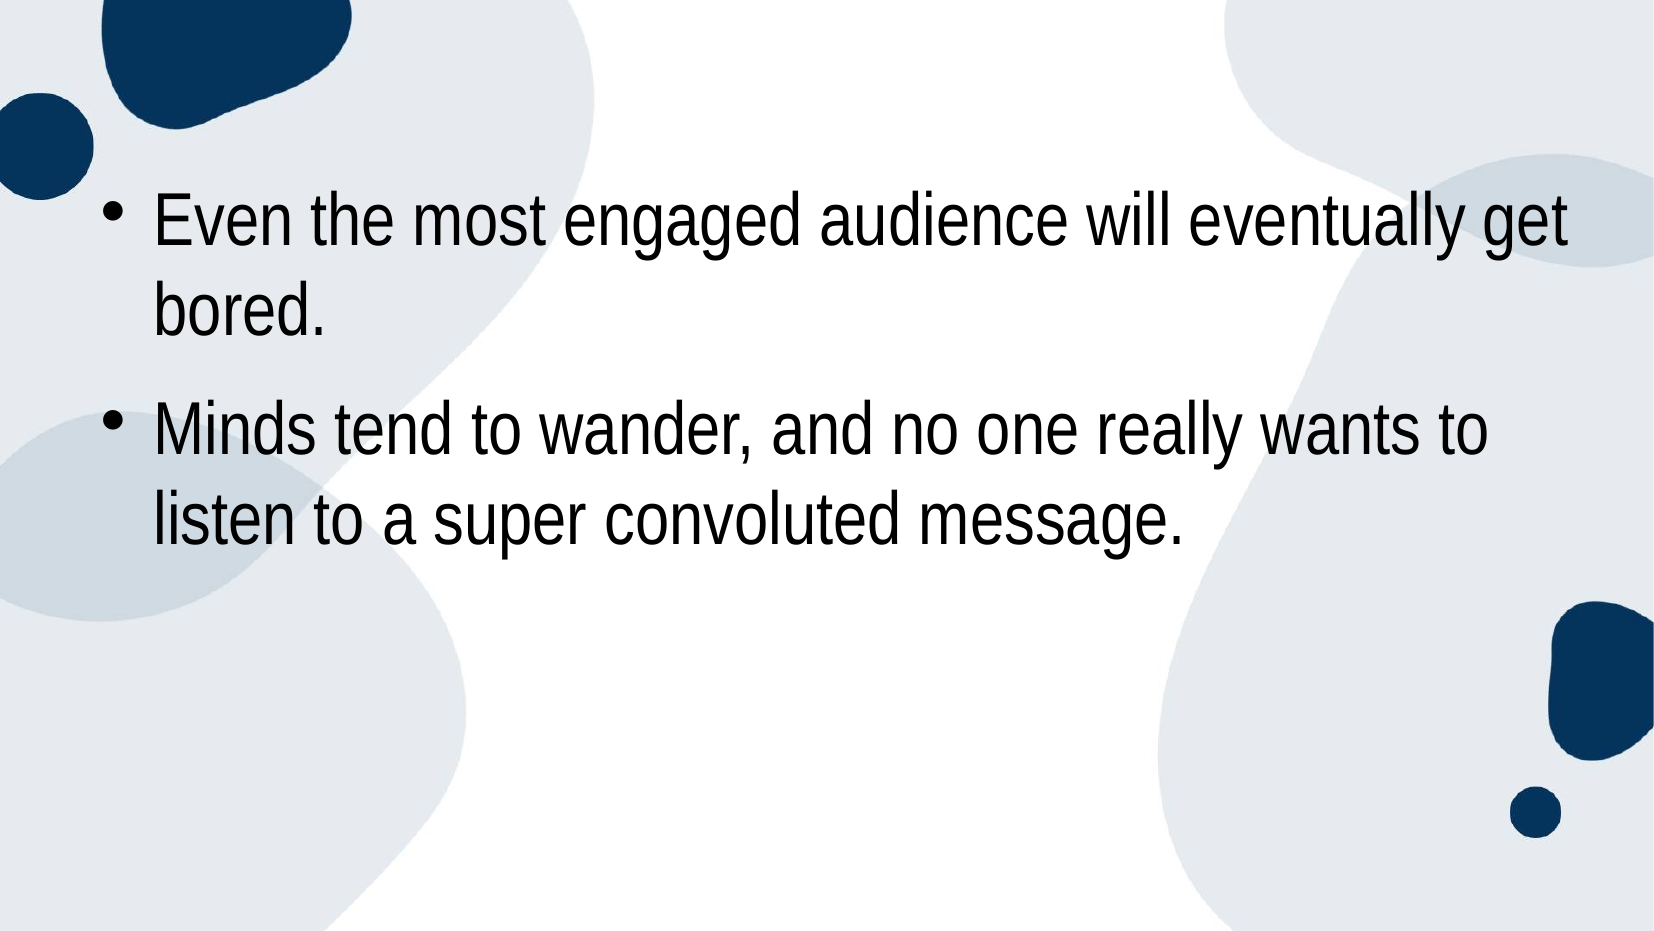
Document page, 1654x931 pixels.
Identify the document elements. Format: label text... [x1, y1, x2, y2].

picture [0, 0, 1654, 931]
list Even the most engaged audience will eventually get bored. Minds tend to wander, and no one really wants to listen to a super convoluted message. [82, 170, 1571, 760]
